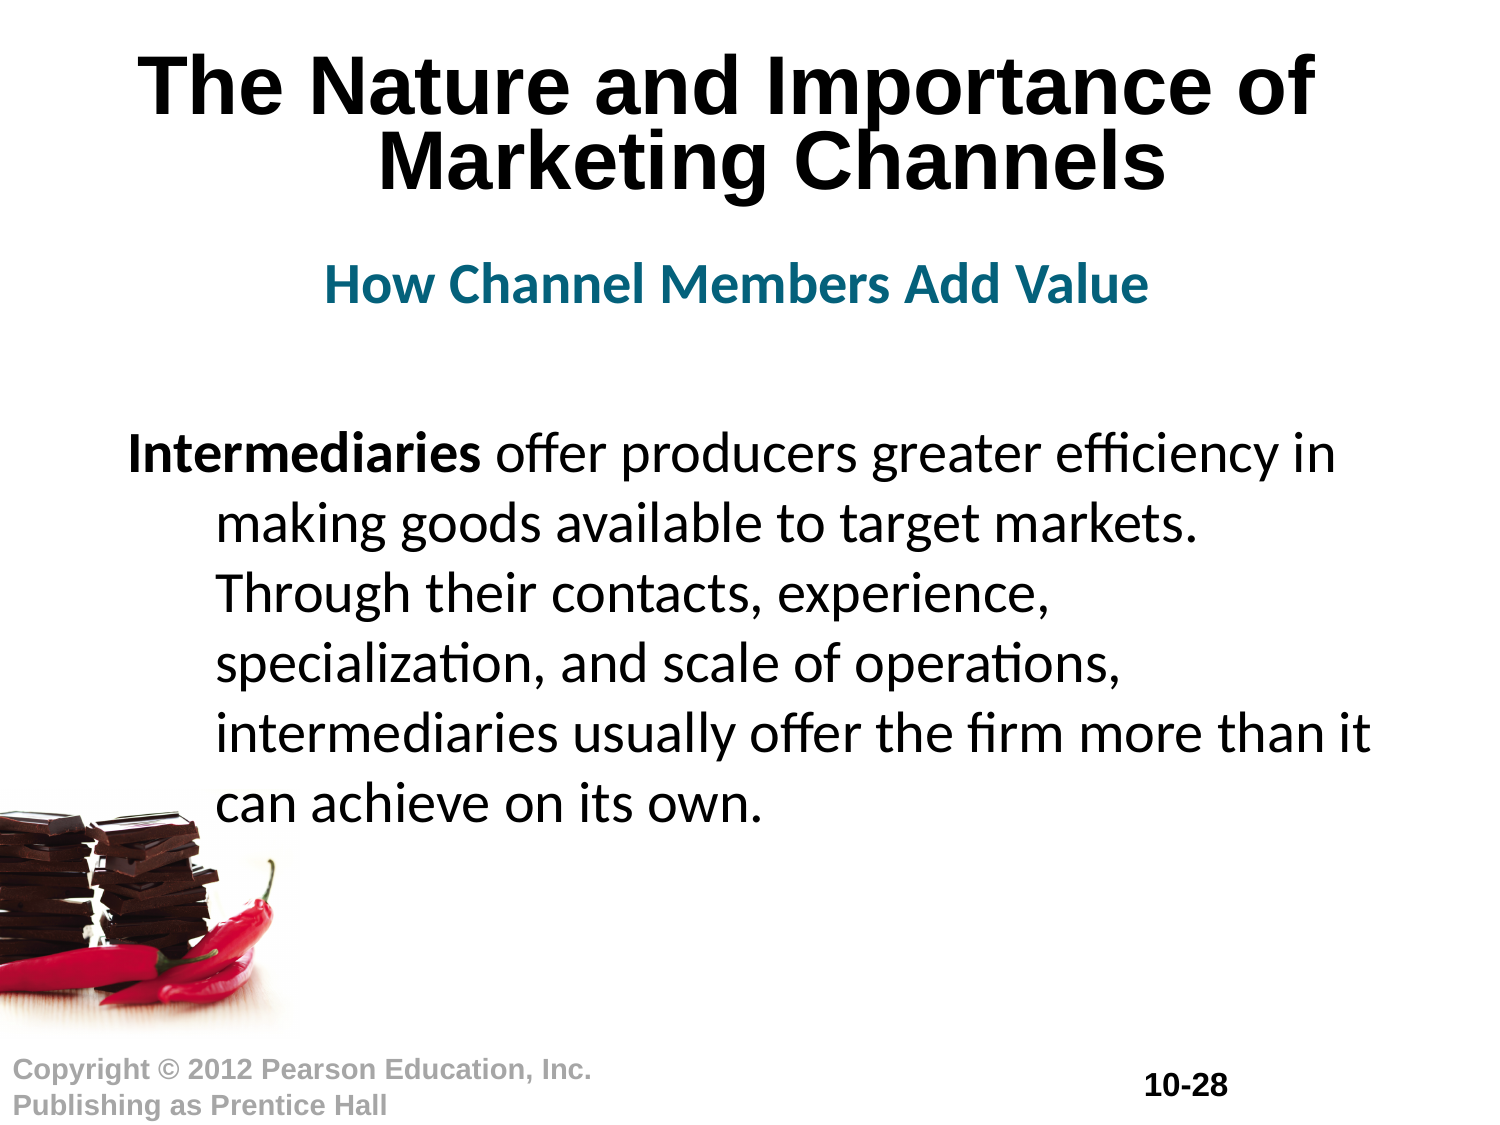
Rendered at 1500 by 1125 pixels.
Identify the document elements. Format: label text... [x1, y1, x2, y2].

title The Nature and Importance of Marketing Channels [112, 37, 1388, 226]
list How Channel Members Add Value [149, 237, 1326, 301]
picture [0, 789, 300, 1039]
list Intermediaries offer producers greater efficiency in making goods available to target markets. Through their contacts, experience, specialization, and scale of operations, intermediaries usually offer the firm more than it can achieve on its own. [112, 324, 1388, 1001]
